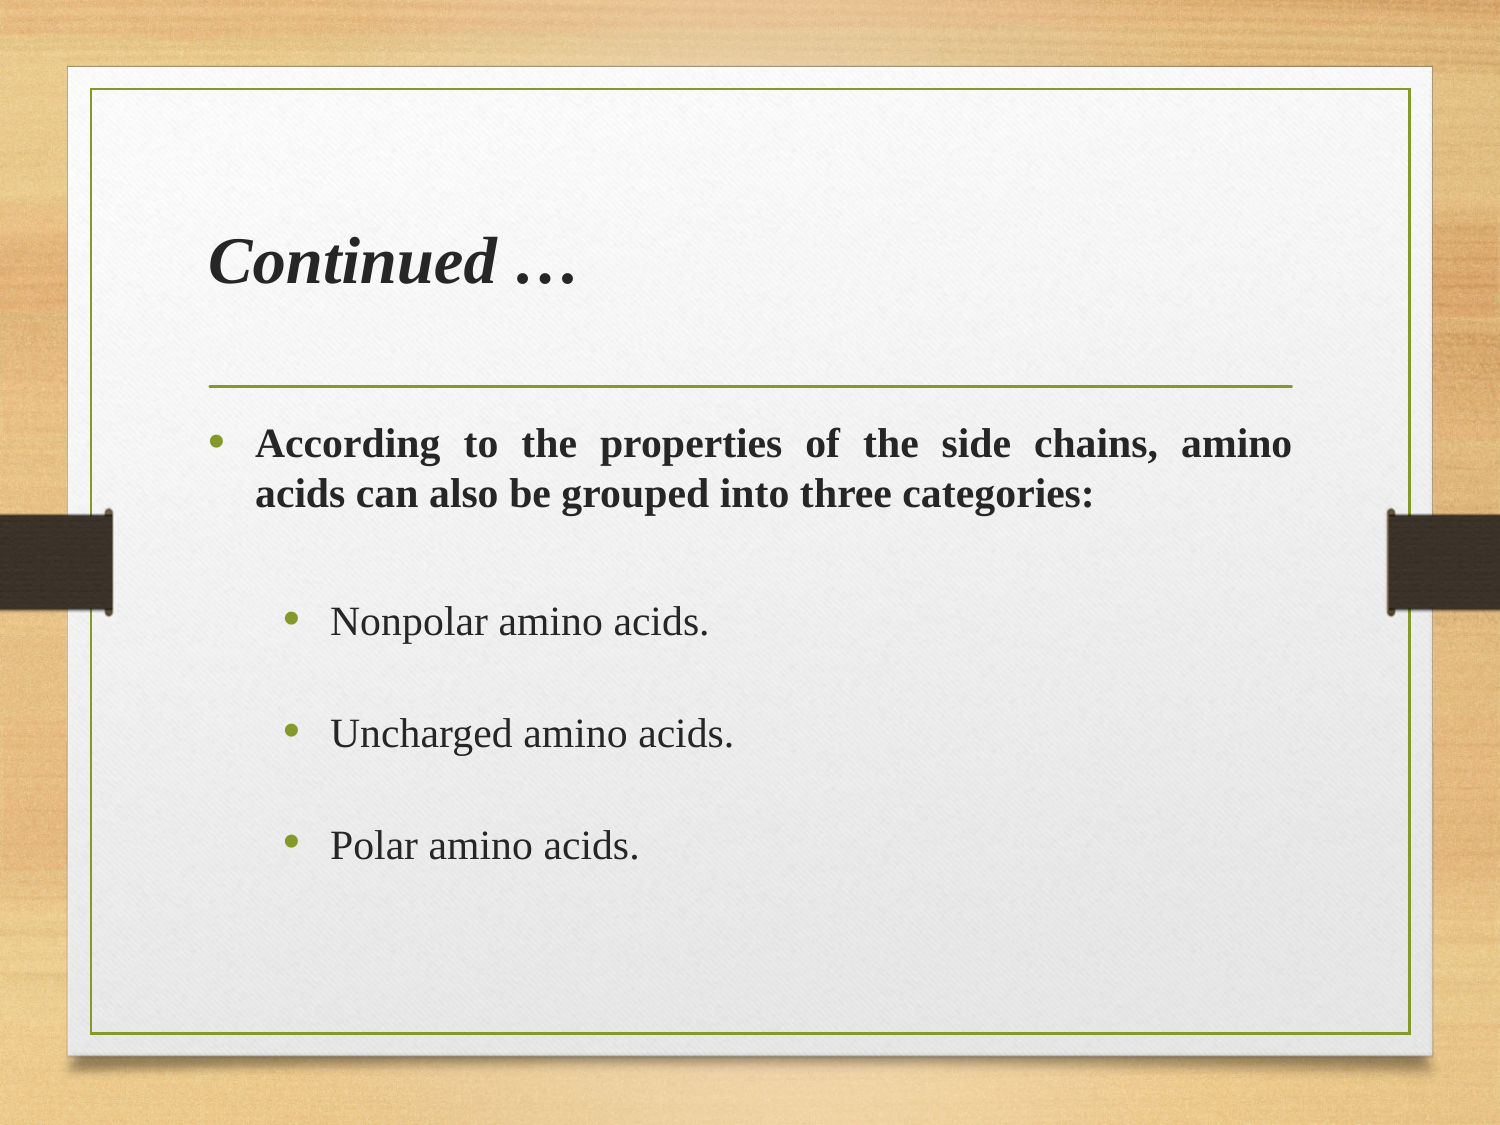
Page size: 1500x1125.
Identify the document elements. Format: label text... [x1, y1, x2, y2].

picture [0, 0, 1500, 1125]
list According to the properties of the side chains, amino acids can also be grouped into three categories: Nonpolar amino acids. Uncharged amino acids. Polar amino acids. [193, 408, 1309, 974]
title Continued … [193, 150, 1309, 365]
